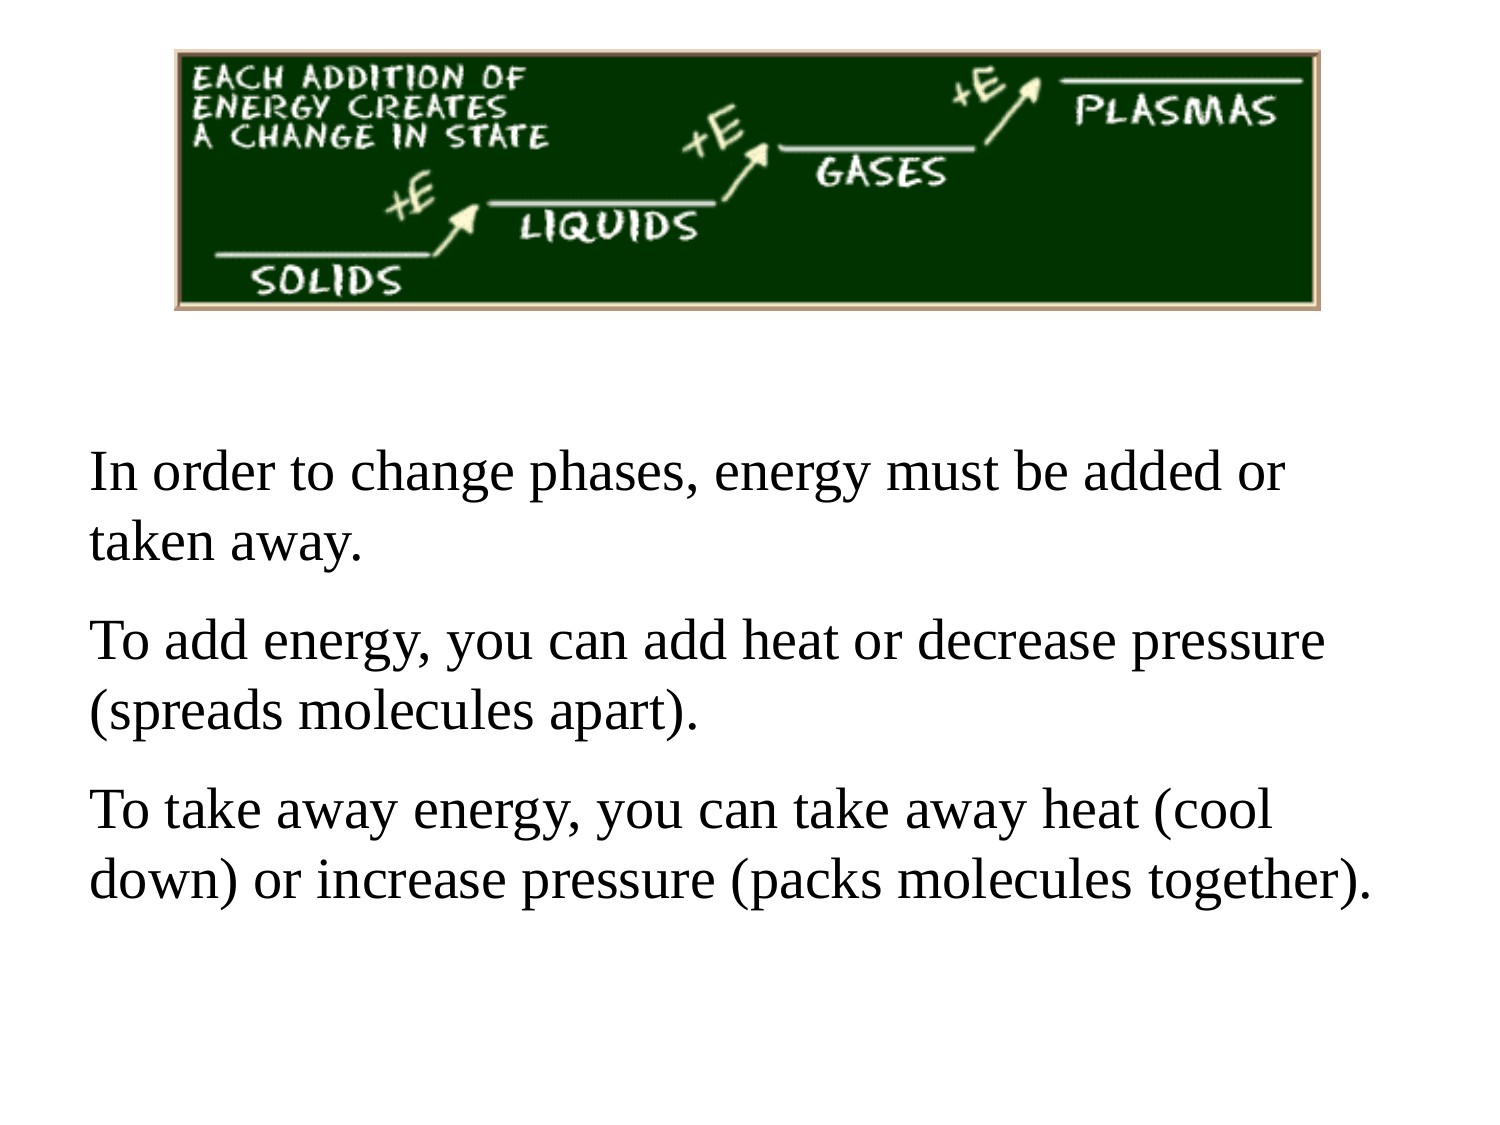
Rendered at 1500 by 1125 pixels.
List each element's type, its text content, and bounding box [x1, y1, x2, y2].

picture [174, 49, 1322, 311]
text_box In order to change phases, energy must be added or taken away. To add energy, you can add heat or decrease pressure (spreads molecules apart). To take away energy, you can take away heat (cool down) or increase pressure (packs molecules together). [74, 424, 1425, 918]
